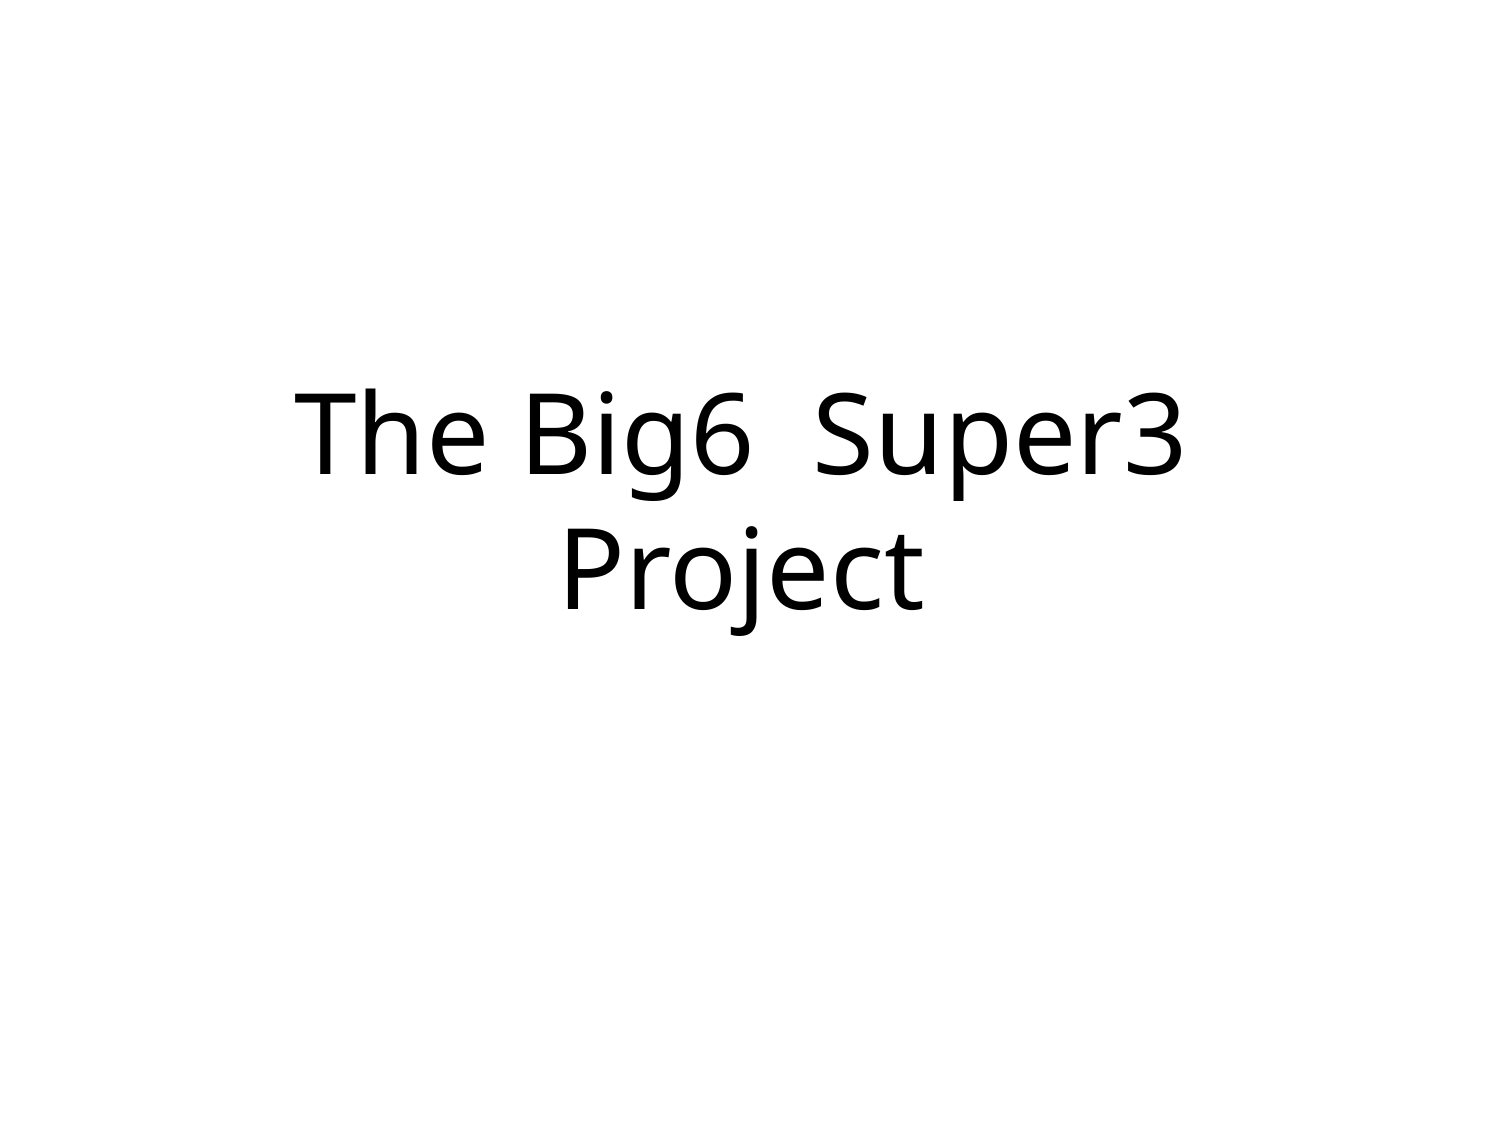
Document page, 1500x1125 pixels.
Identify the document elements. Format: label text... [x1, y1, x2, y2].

text_box The Big6 Super3 Project [219, 354, 1263, 640]
